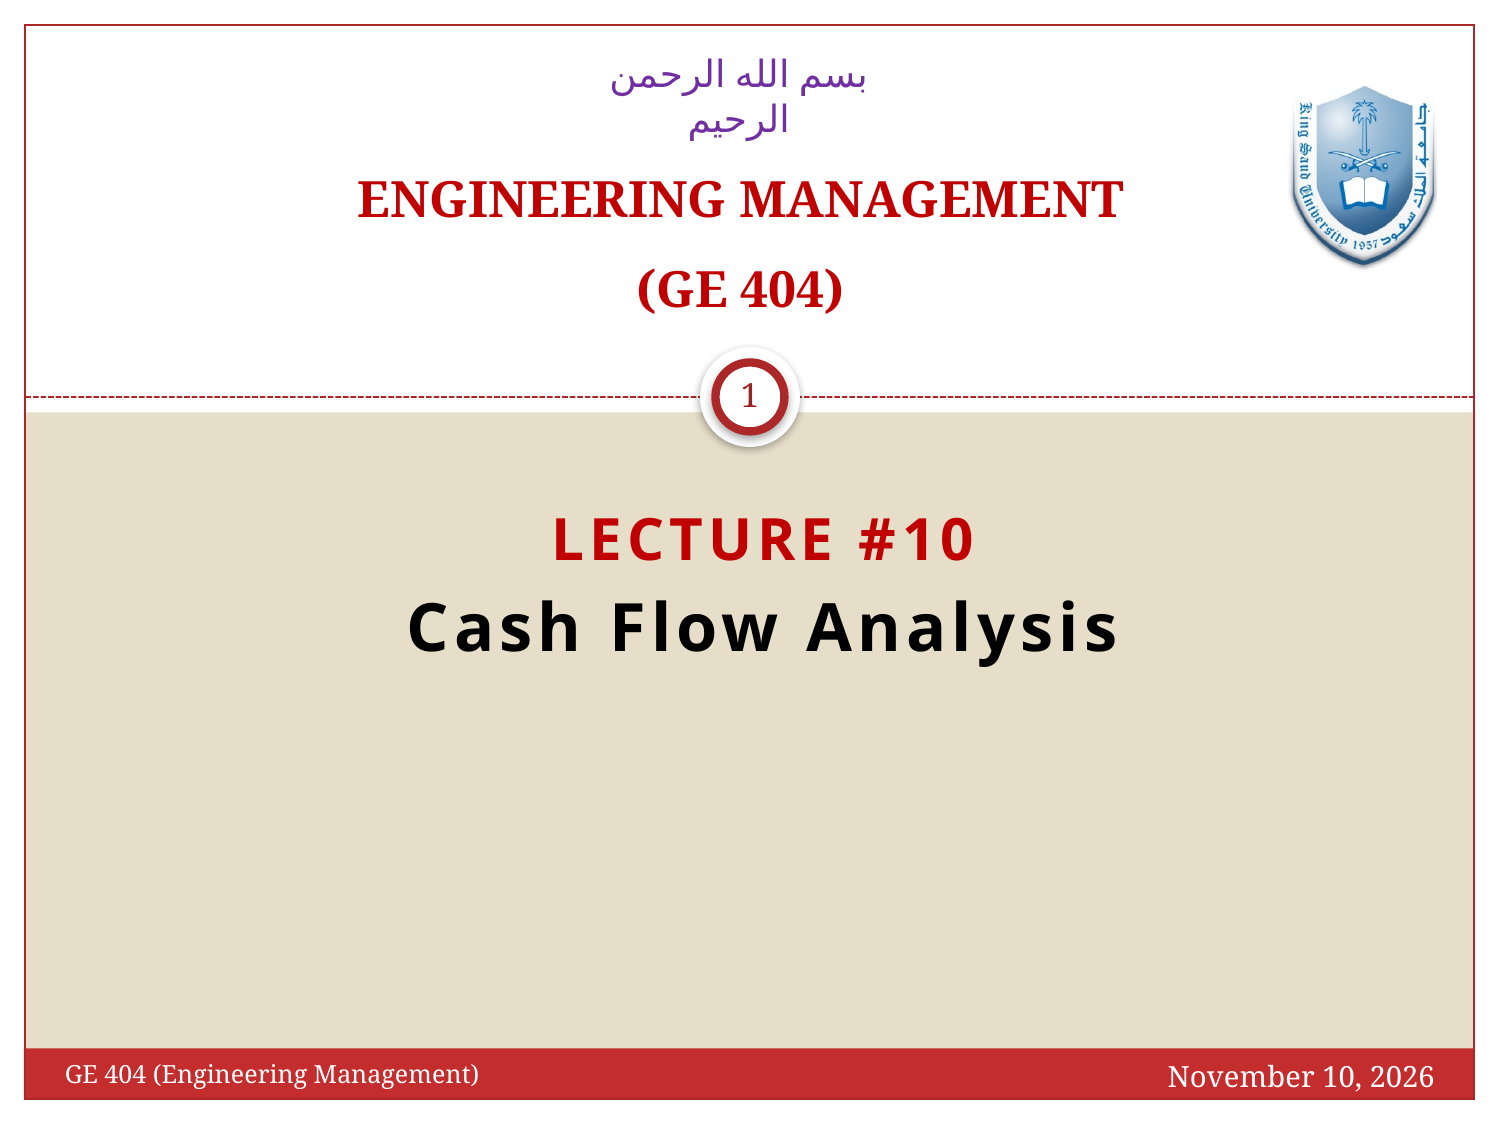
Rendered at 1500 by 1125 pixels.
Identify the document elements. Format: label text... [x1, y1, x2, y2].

subtitle Lecture #10 Cash Flow Analysis [50, 437, 1475, 675]
text_box بسم الله الرحمن الرحيم [561, 42, 917, 148]
title ENGINEERING MANAGEMENT (GE 404) [225, 137, 1258, 325]
slide_number 1 [712, 360, 788, 434]
picture [1287, 74, 1438, 273]
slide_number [950, 1050, 1450, 1111]
footer GE 404 (Engineering Management) [50, 1051, 638, 1112]
